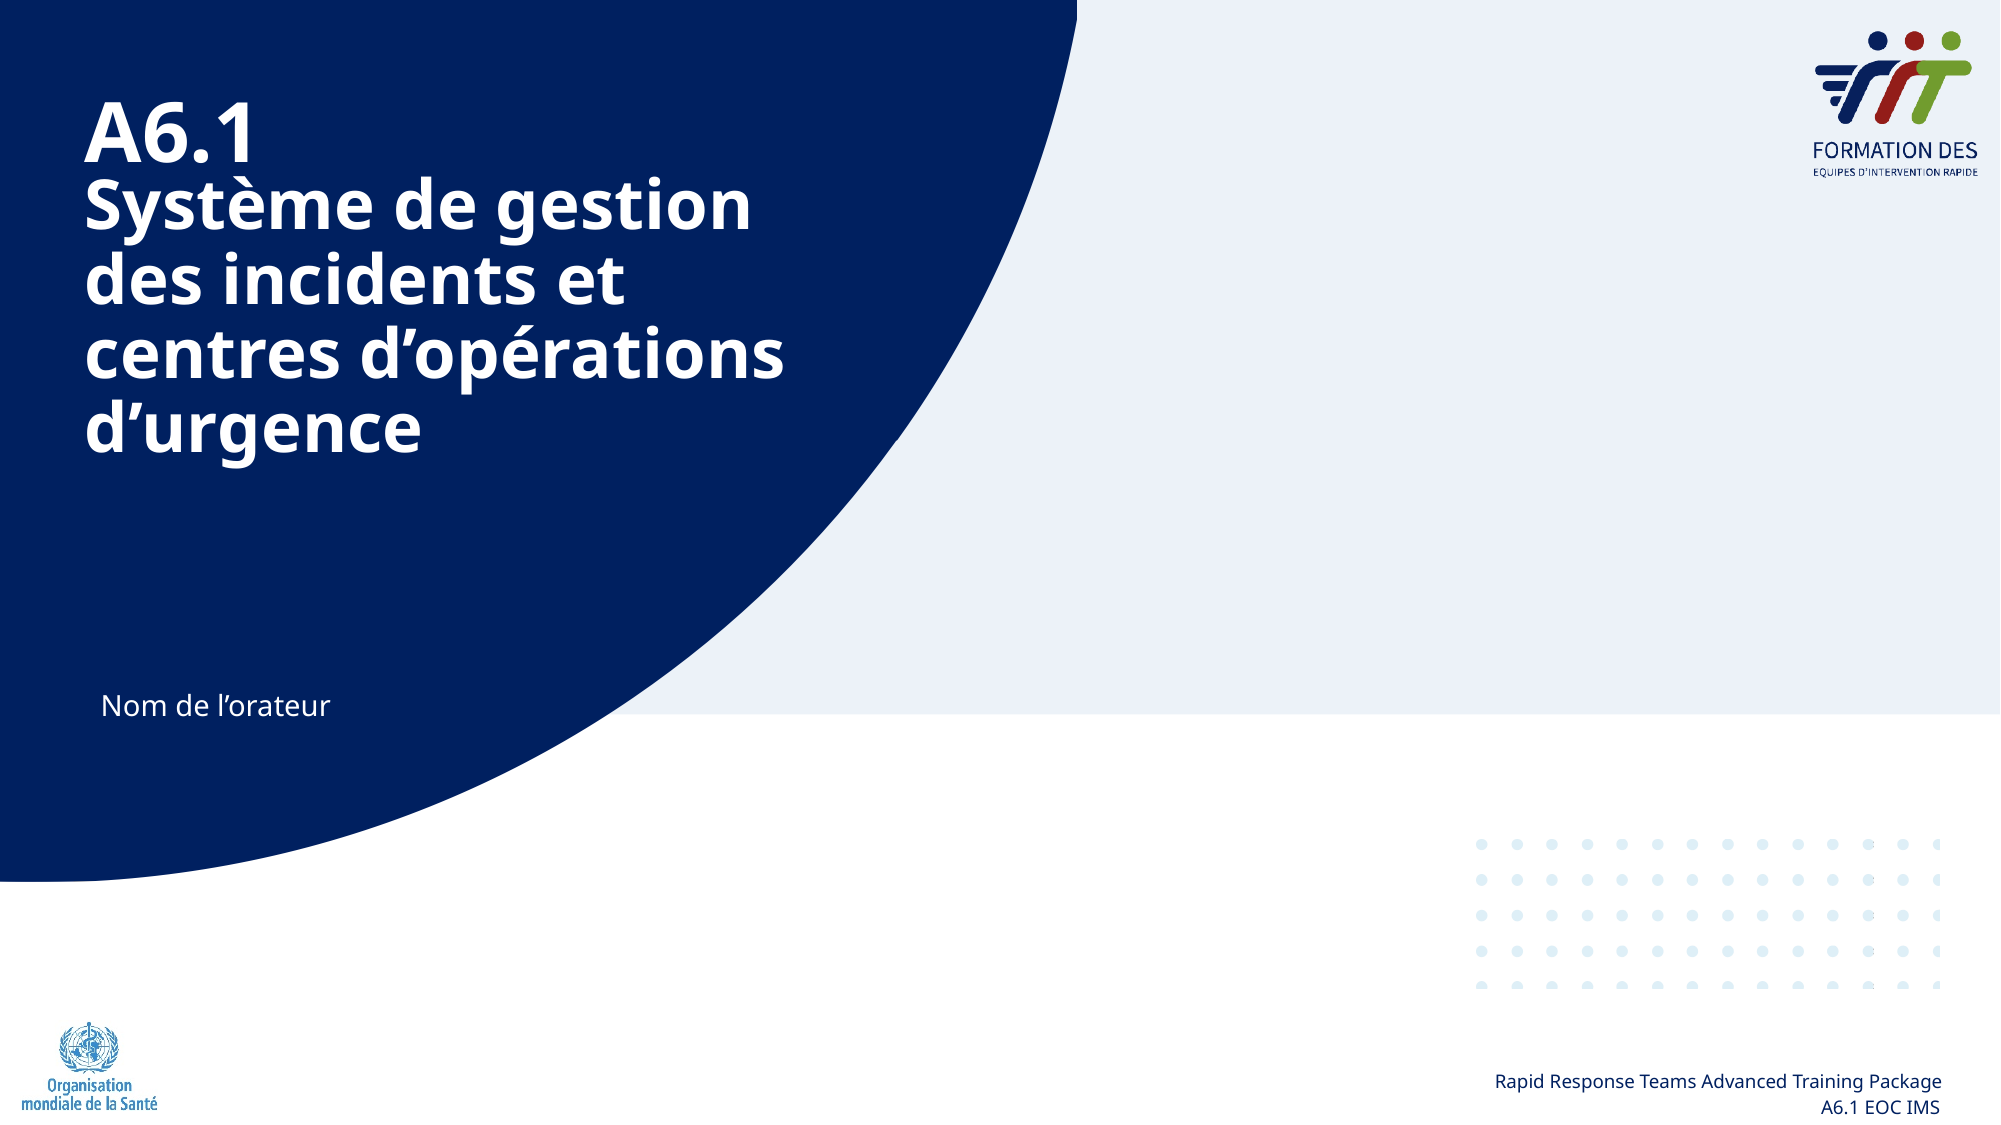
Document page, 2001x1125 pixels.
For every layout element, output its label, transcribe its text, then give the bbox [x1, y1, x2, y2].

picture [20, 1020, 158, 1111]
text_box Nom de l’orateur [93, 680, 476, 730]
text_box A6.1 [77, 71, 1072, 187]
slide_number 1 [1882, 1037, 1916, 1092]
picture [1813, 30, 1978, 178]
picture [1476, 839, 1940, 989]
title Système de gestion des incidents et centres d’opérations d’urgence [76, 160, 875, 477]
picture [0, 0, 1077, 882]
